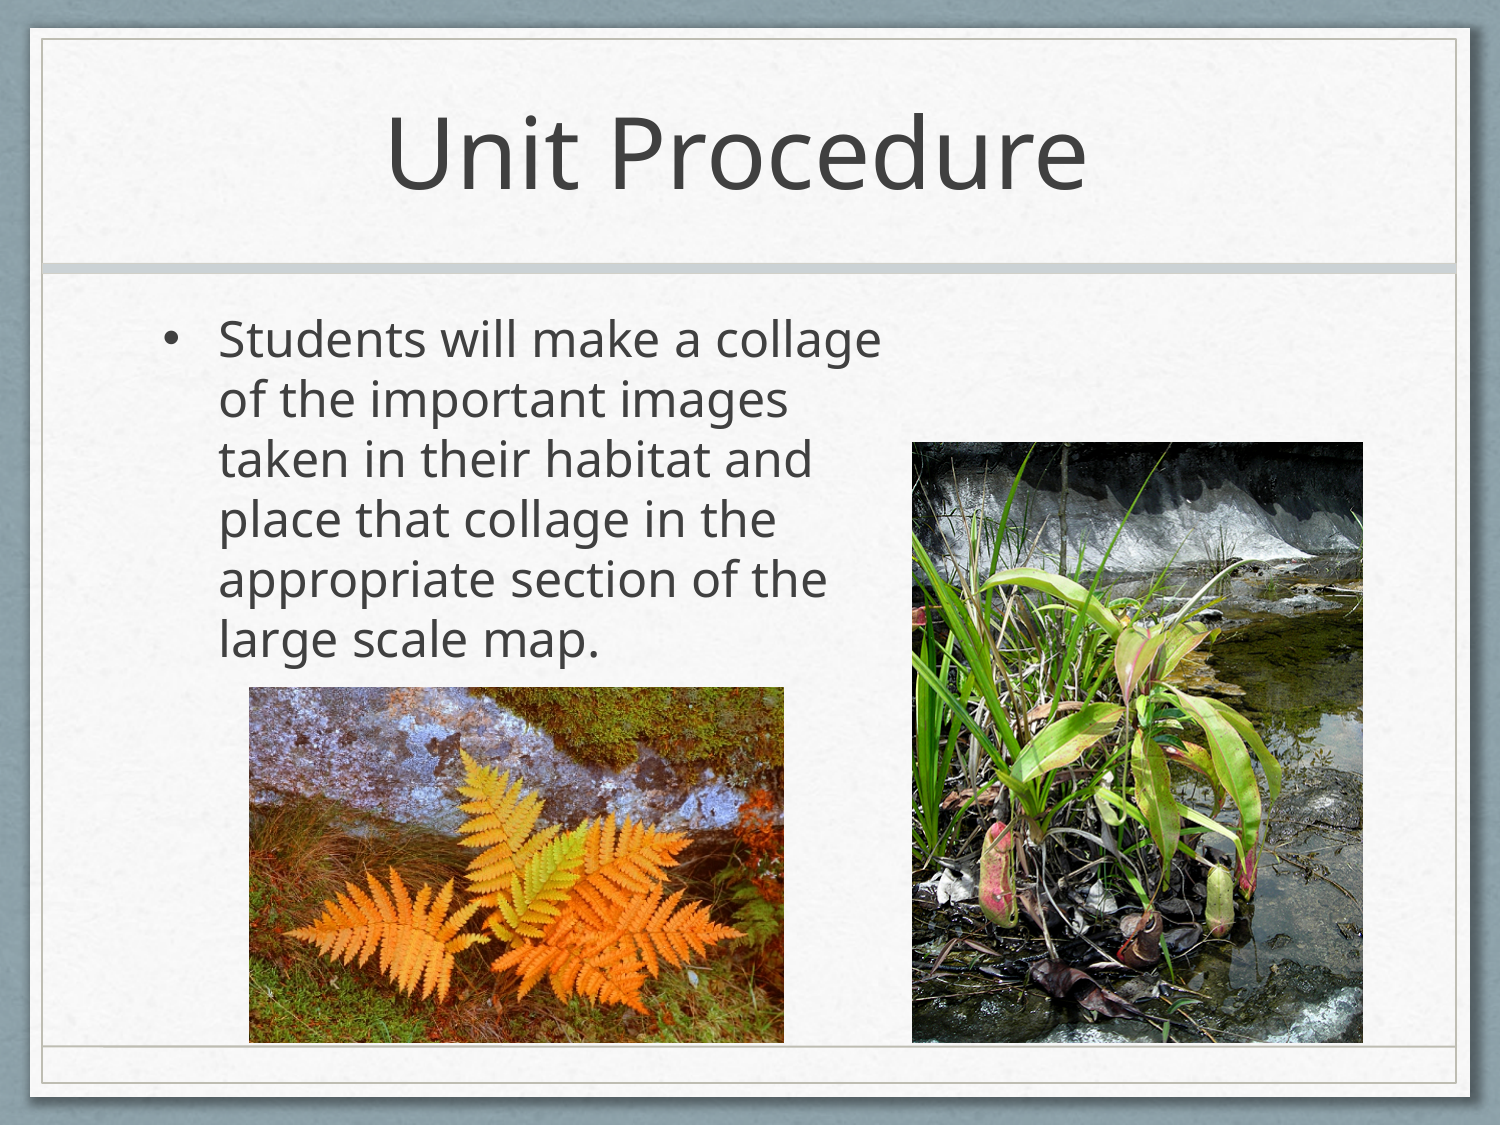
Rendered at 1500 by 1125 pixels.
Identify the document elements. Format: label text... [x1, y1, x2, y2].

title Unit Procedure [147, 40, 1353, 260]
list Students will make a collage of the important images taken in their habitat and place that collage in the appropriate section of the large scale map. [147, 299, 913, 945]
picture [30, 28, 1470, 1097]
